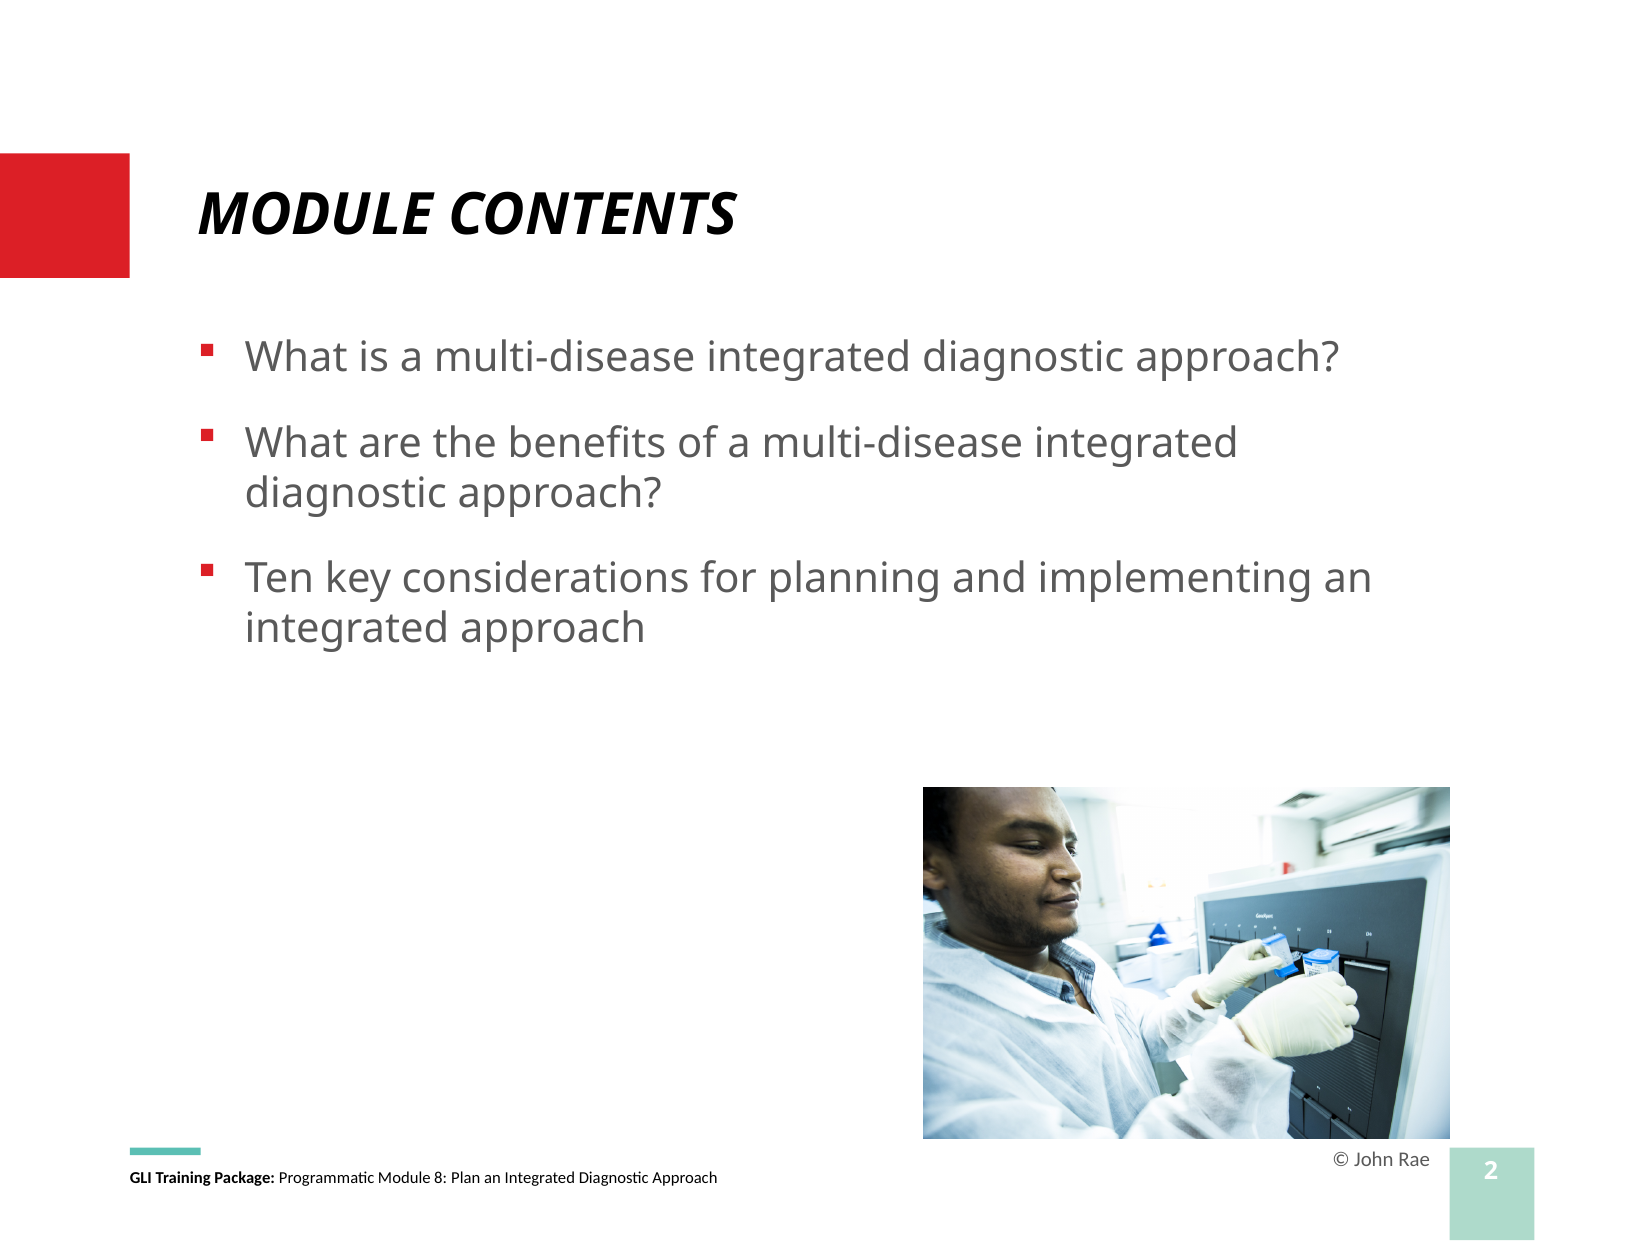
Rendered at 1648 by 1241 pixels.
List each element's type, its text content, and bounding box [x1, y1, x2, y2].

title MODULE CONTENTS [197, 153, 1450, 278]
picture [923, 787, 1450, 1139]
list What is a multi-disease integrated diagnostic approach? What are the benefits of a multi-disease integrated diagnostic approach? Ten key considerations for planning and implementing an integrated approach [197, 330, 1450, 1087]
text_box © John Rae [898, 1138, 1450, 1179]
